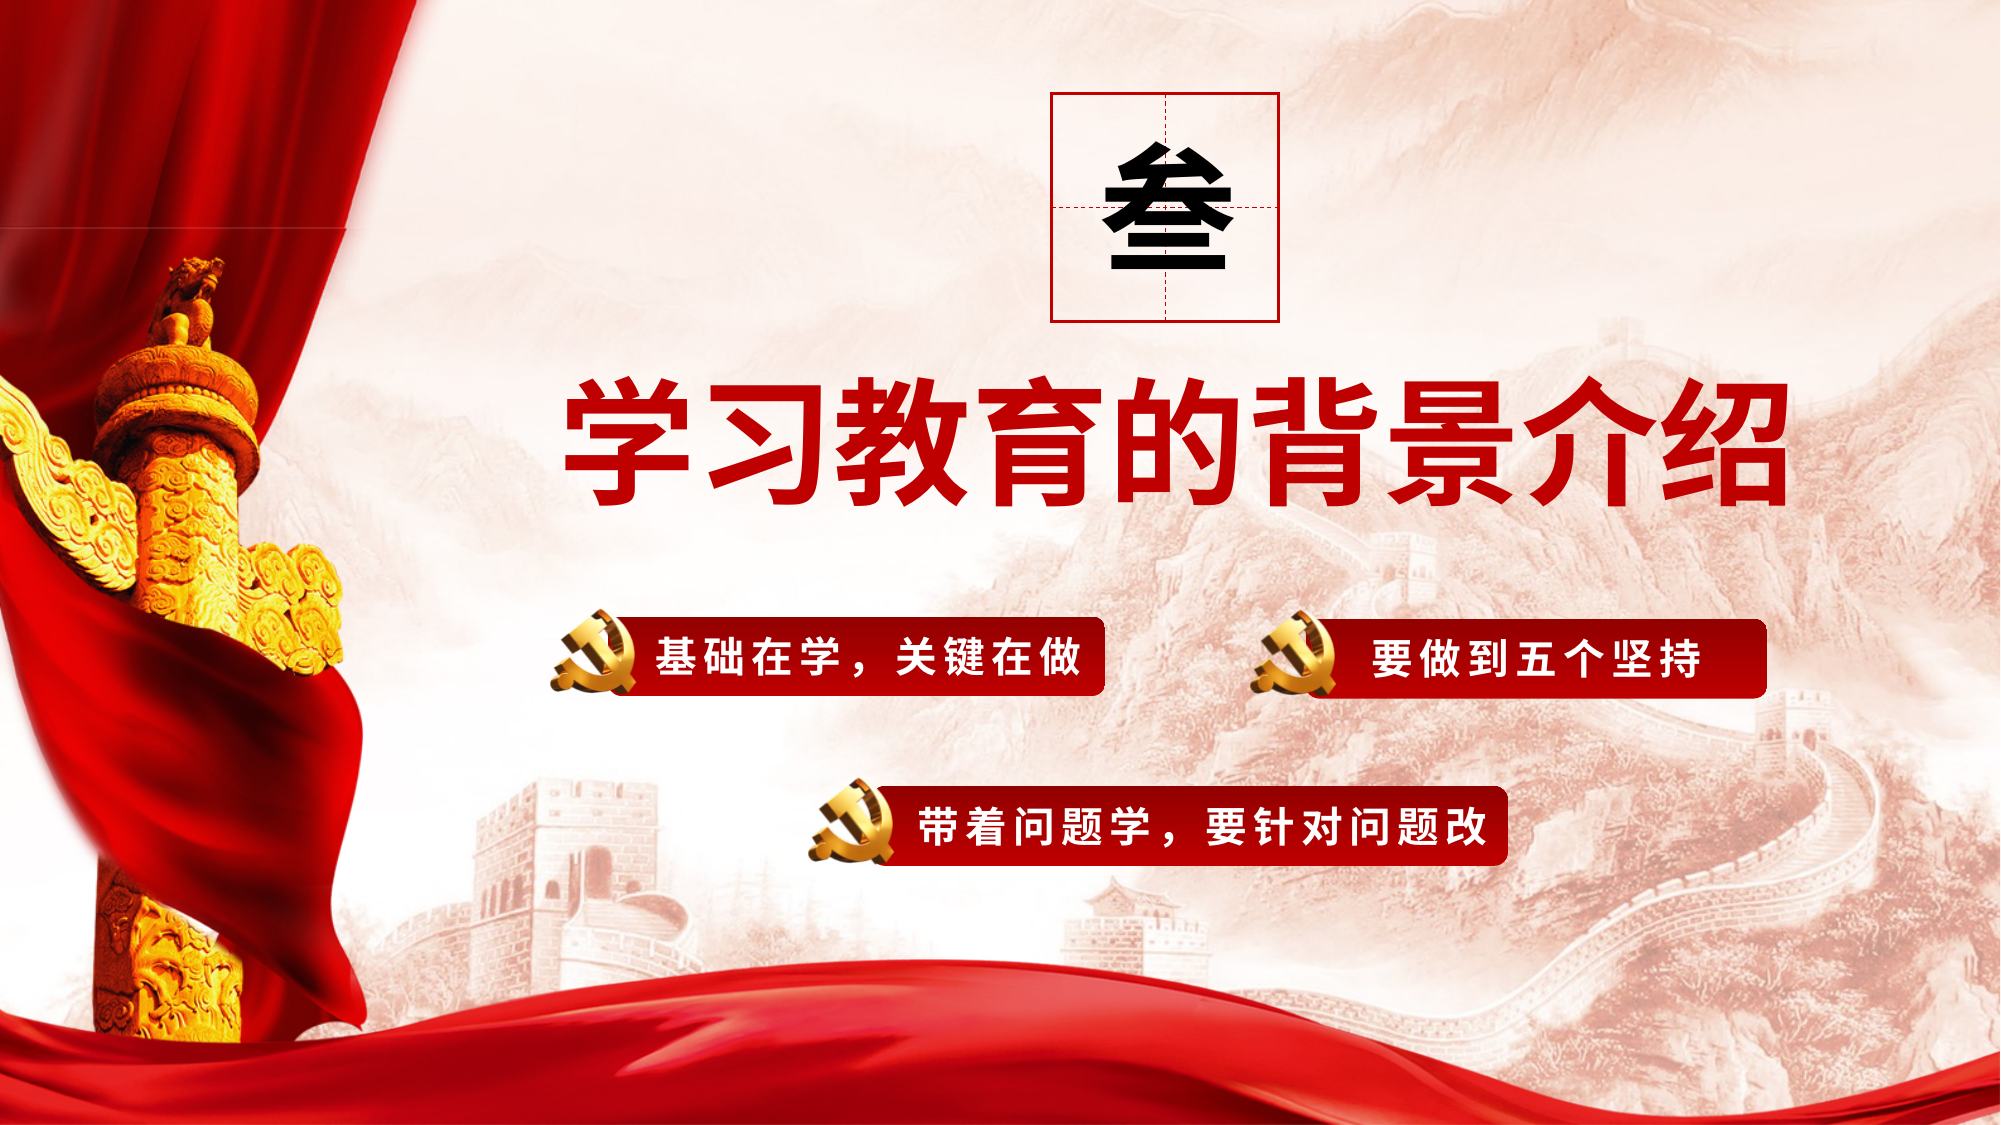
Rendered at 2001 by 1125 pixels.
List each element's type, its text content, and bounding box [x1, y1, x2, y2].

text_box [902, 786, 1509, 866]
picture [0, 0, 2001, 1125]
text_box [644, 616, 1106, 697]
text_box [1344, 619, 1768, 699]
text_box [1051, 93, 1279, 322]
text_box 学习教育的背景介绍 [564, 349, 1812, 530]
